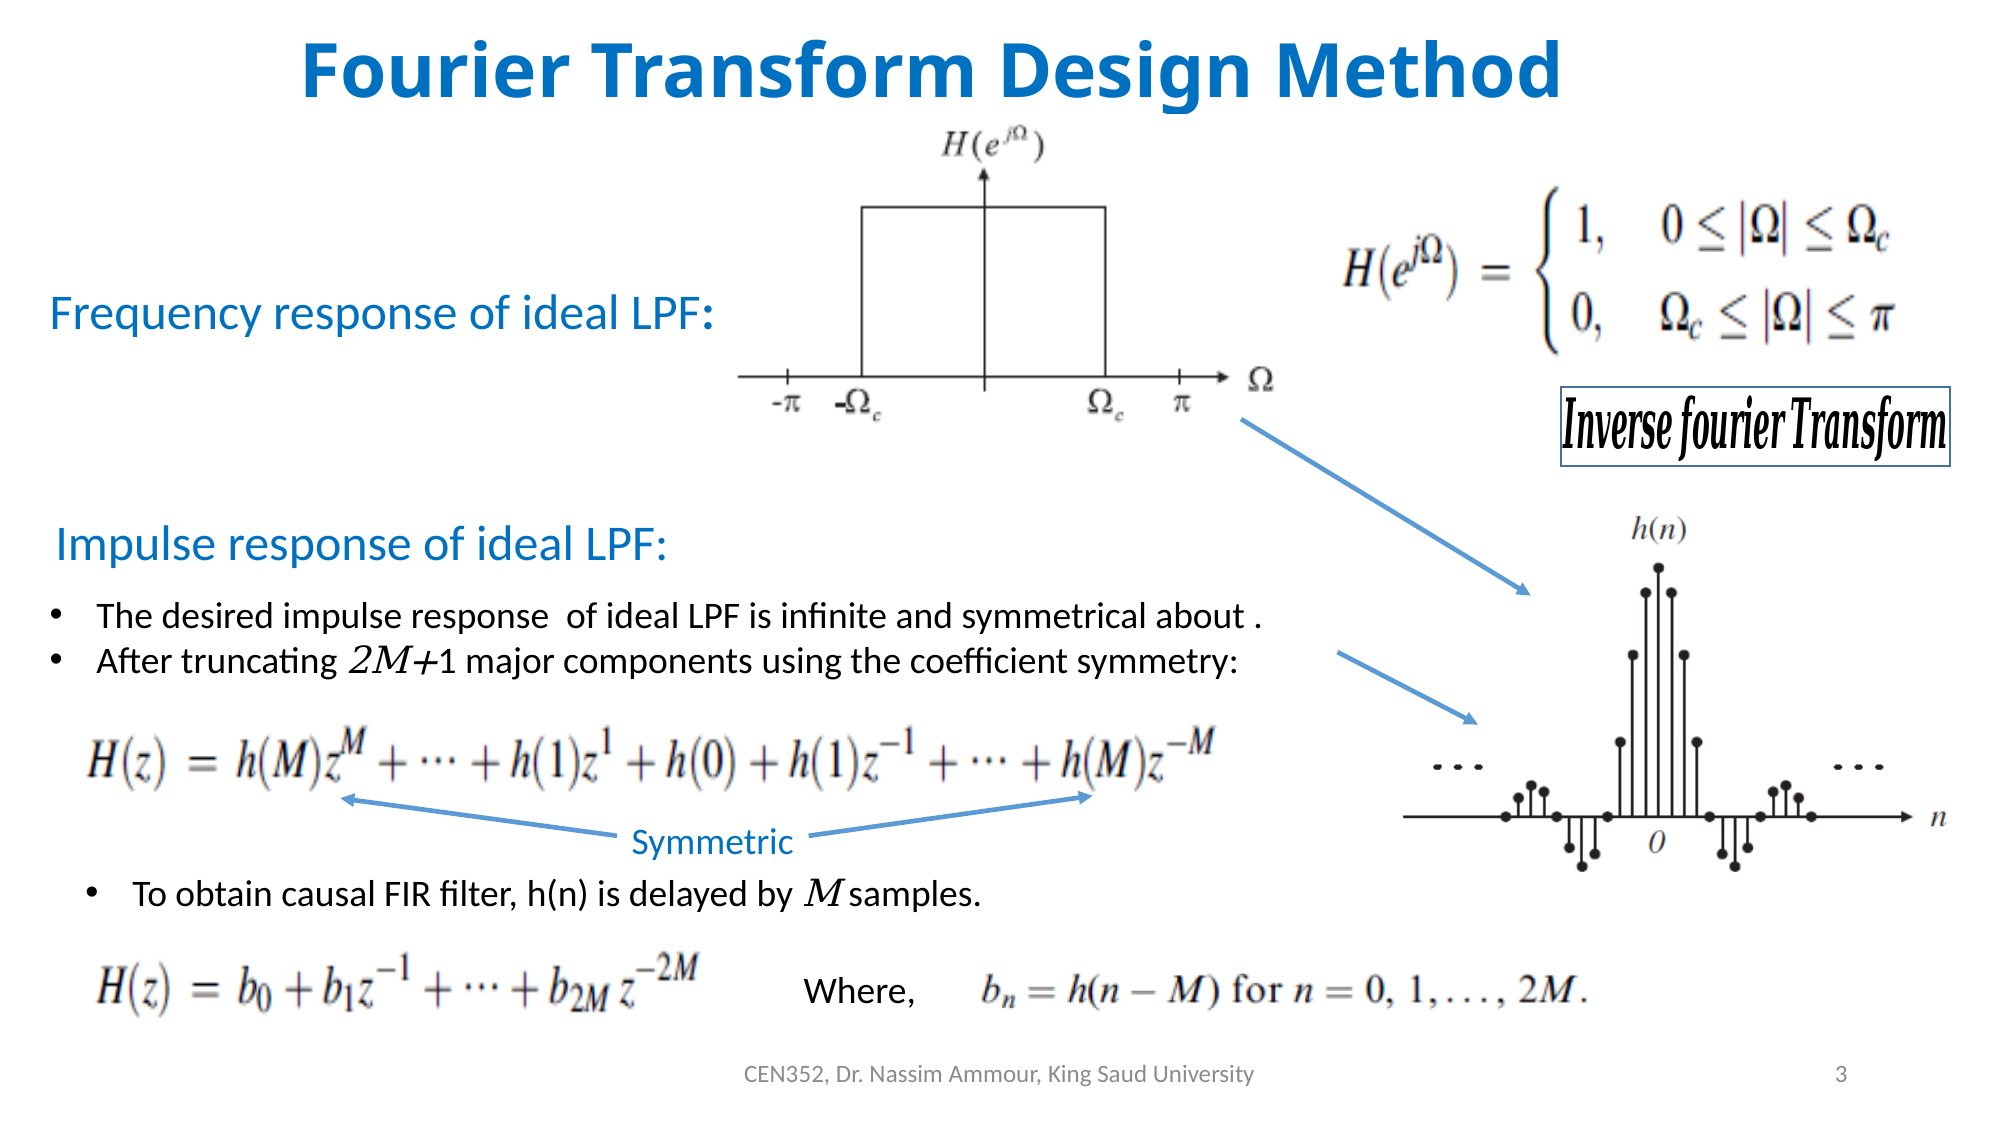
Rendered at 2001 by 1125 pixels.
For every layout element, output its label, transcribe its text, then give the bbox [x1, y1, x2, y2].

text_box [77, 689, 1241, 870]
picture [89, 944, 705, 1024]
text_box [1241, 419, 1531, 596]
text_box Where, [788, 958, 931, 1019]
picture [713, 114, 1287, 435]
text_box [1337, 652, 1478, 725]
picture [1358, 503, 1959, 876]
text_box Fourier Transform Design Method [284, 1, 1580, 120]
picture [976, 962, 1597, 1017]
footer CEN352, Dr. Nassim Ammour, King Saud University [662, 1042, 1338, 1103]
picture [1337, 167, 1909, 378]
text_box Impulse response of ideal LPF: [40, 493, 684, 578]
text_box Frequency response of ideal LPF: [34, 263, 713, 348]
text_box To obtain causal FIR filter, h(n) is delayed by M samples. [70, 861, 998, 922]
slide_number 3 [1412, 1042, 1863, 1103]
